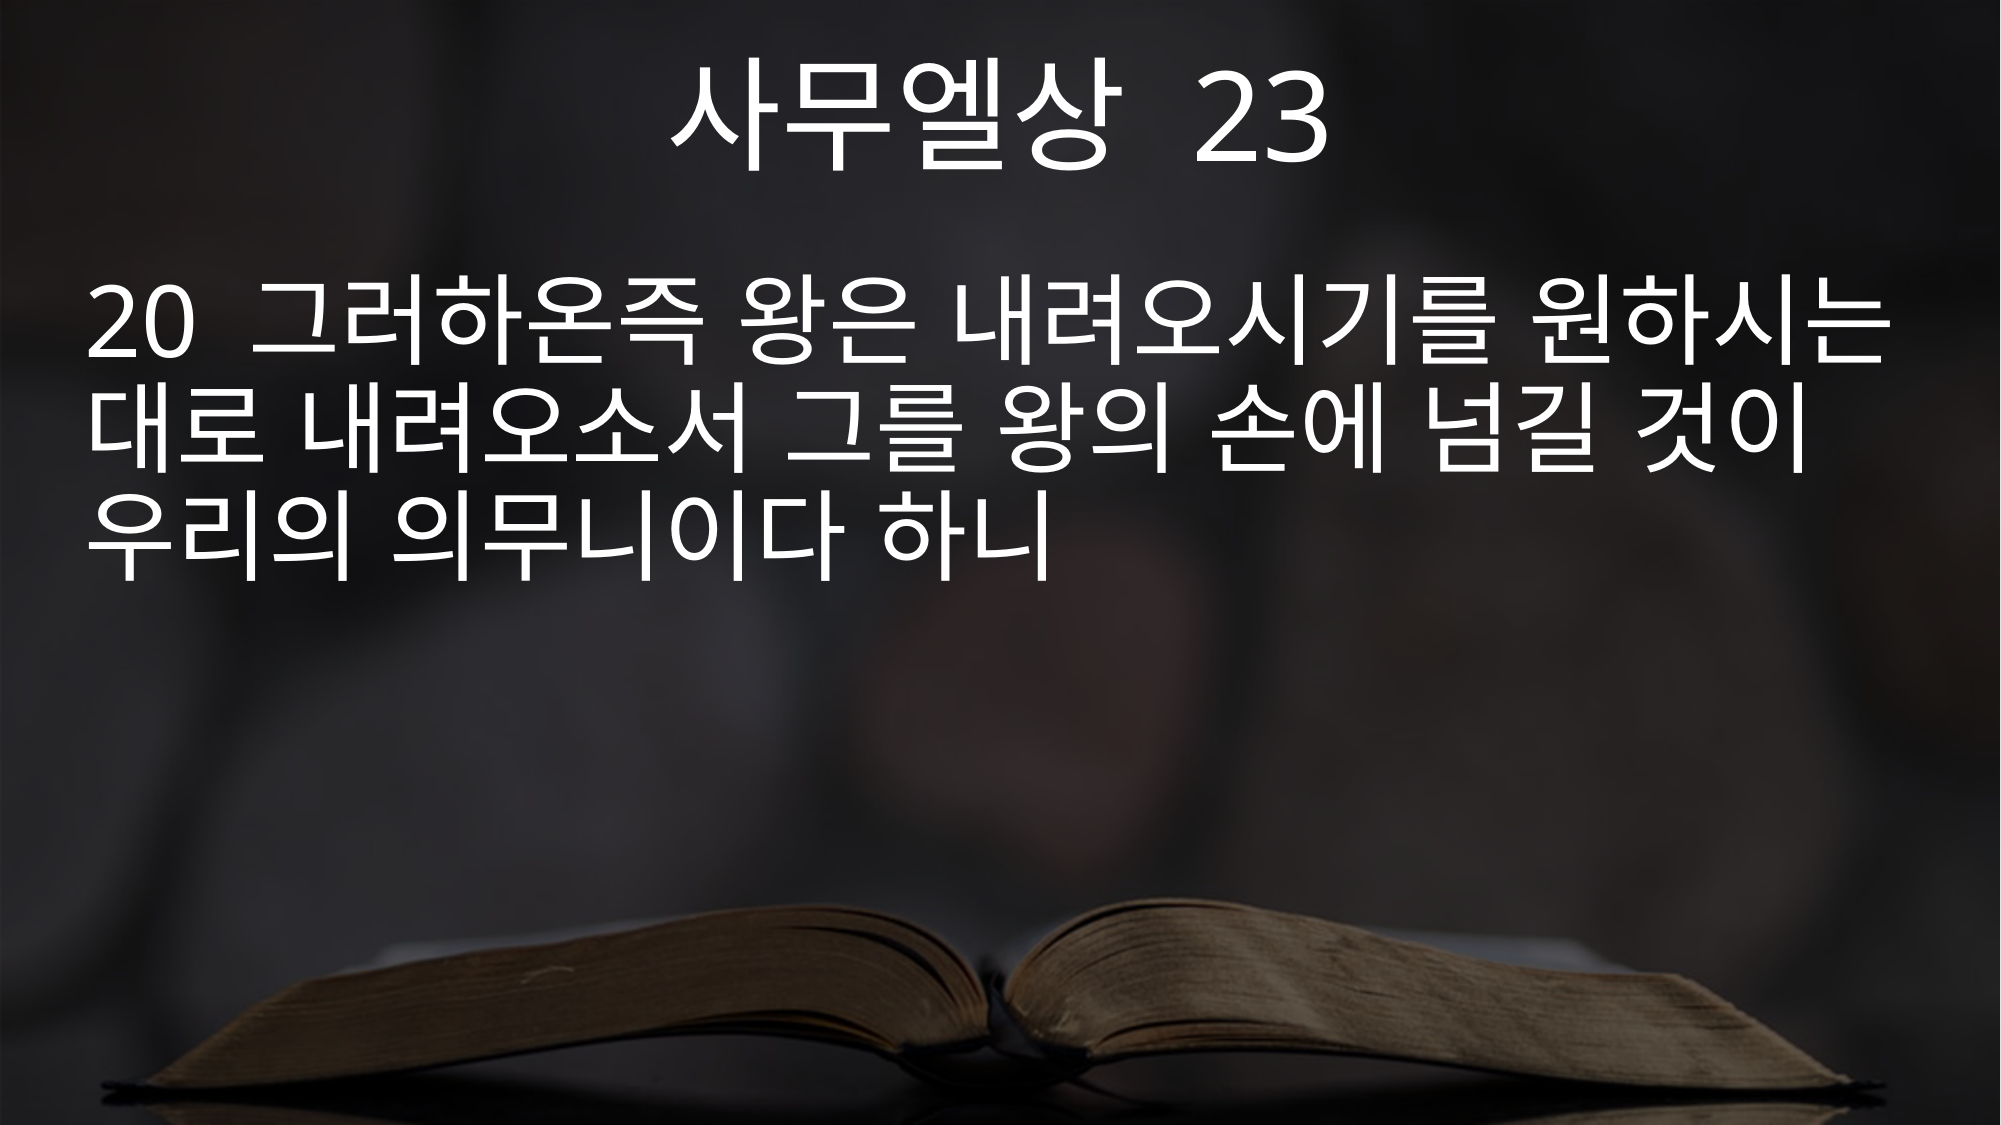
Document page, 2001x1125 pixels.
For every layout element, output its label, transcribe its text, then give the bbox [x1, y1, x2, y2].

picture [0, 0, 2001, 1125]
list 20 그러하온즉 왕은 내려오시기를 원하시는 대로 내려오소서 그를 왕의 손에 넘길 것이 우리의 의무니이다 하니 [69, 263, 1953, 423]
footer 사무엘상 23 [0, 32, 2000, 192]
